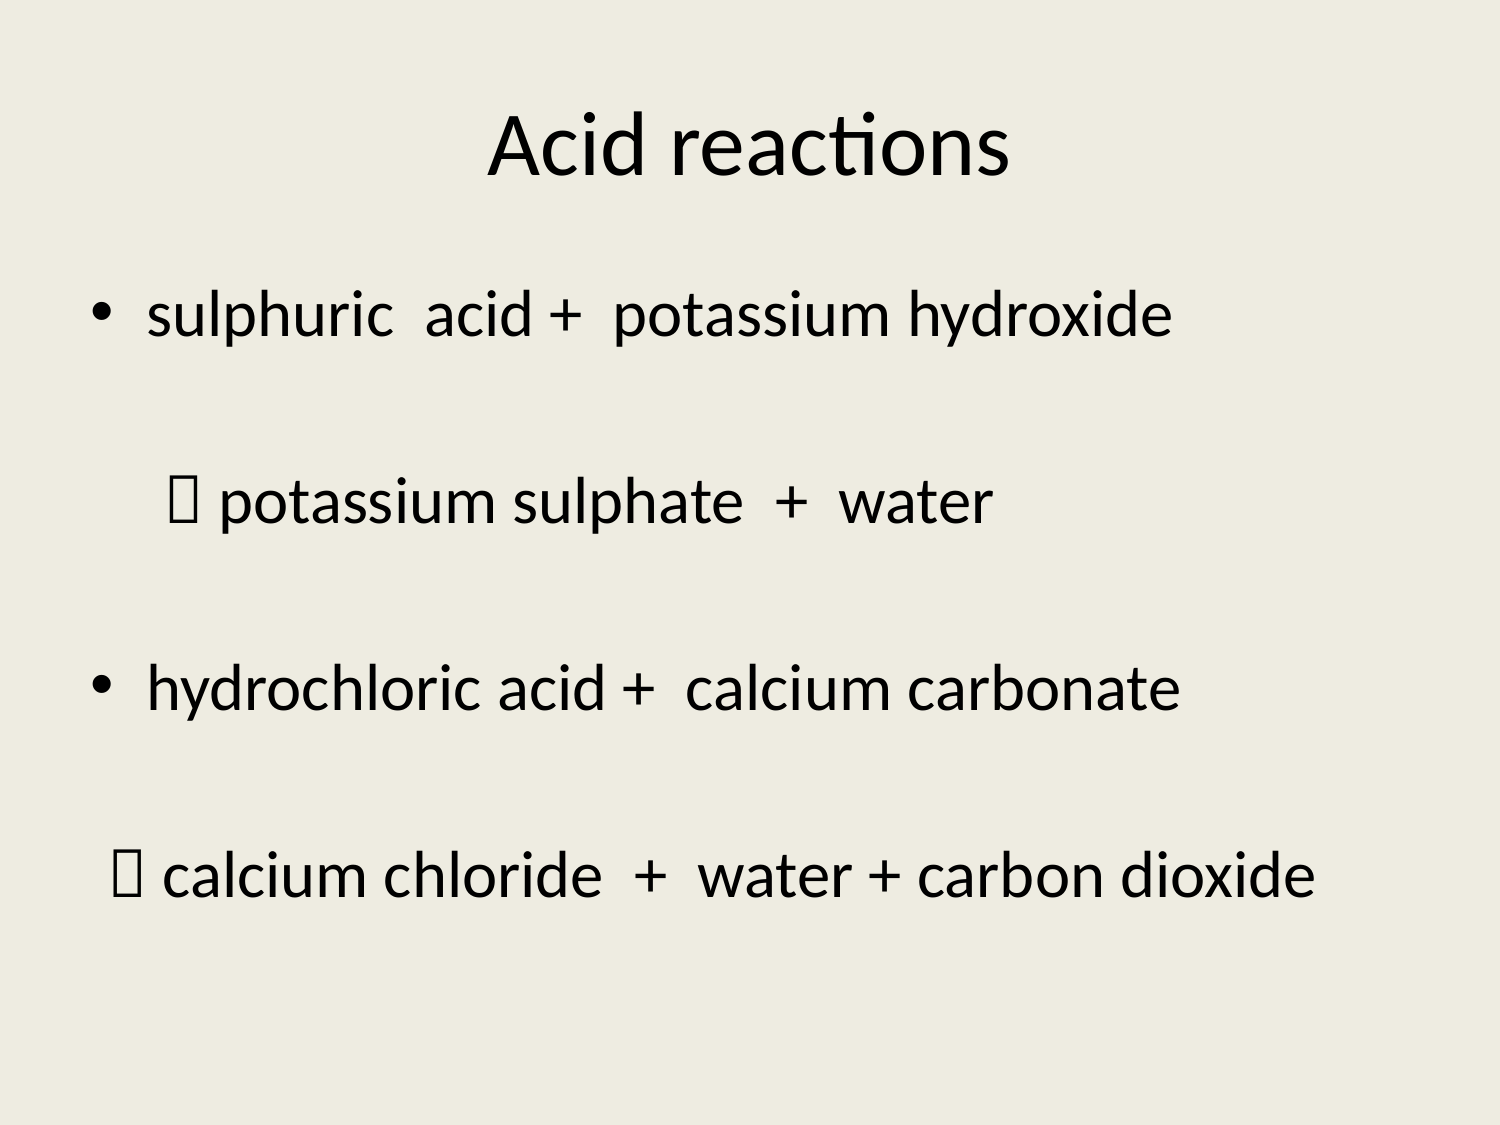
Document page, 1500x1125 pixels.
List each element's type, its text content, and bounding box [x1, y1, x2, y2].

title Acid reactions [75, 45, 1425, 233]
list sulphuric acid + potassium hydroxide  potassium sulphate + water hydrochloric acid + calcium carbonate  calcium chloride + water + carbon dioxide [75, 262, 1425, 1005]
